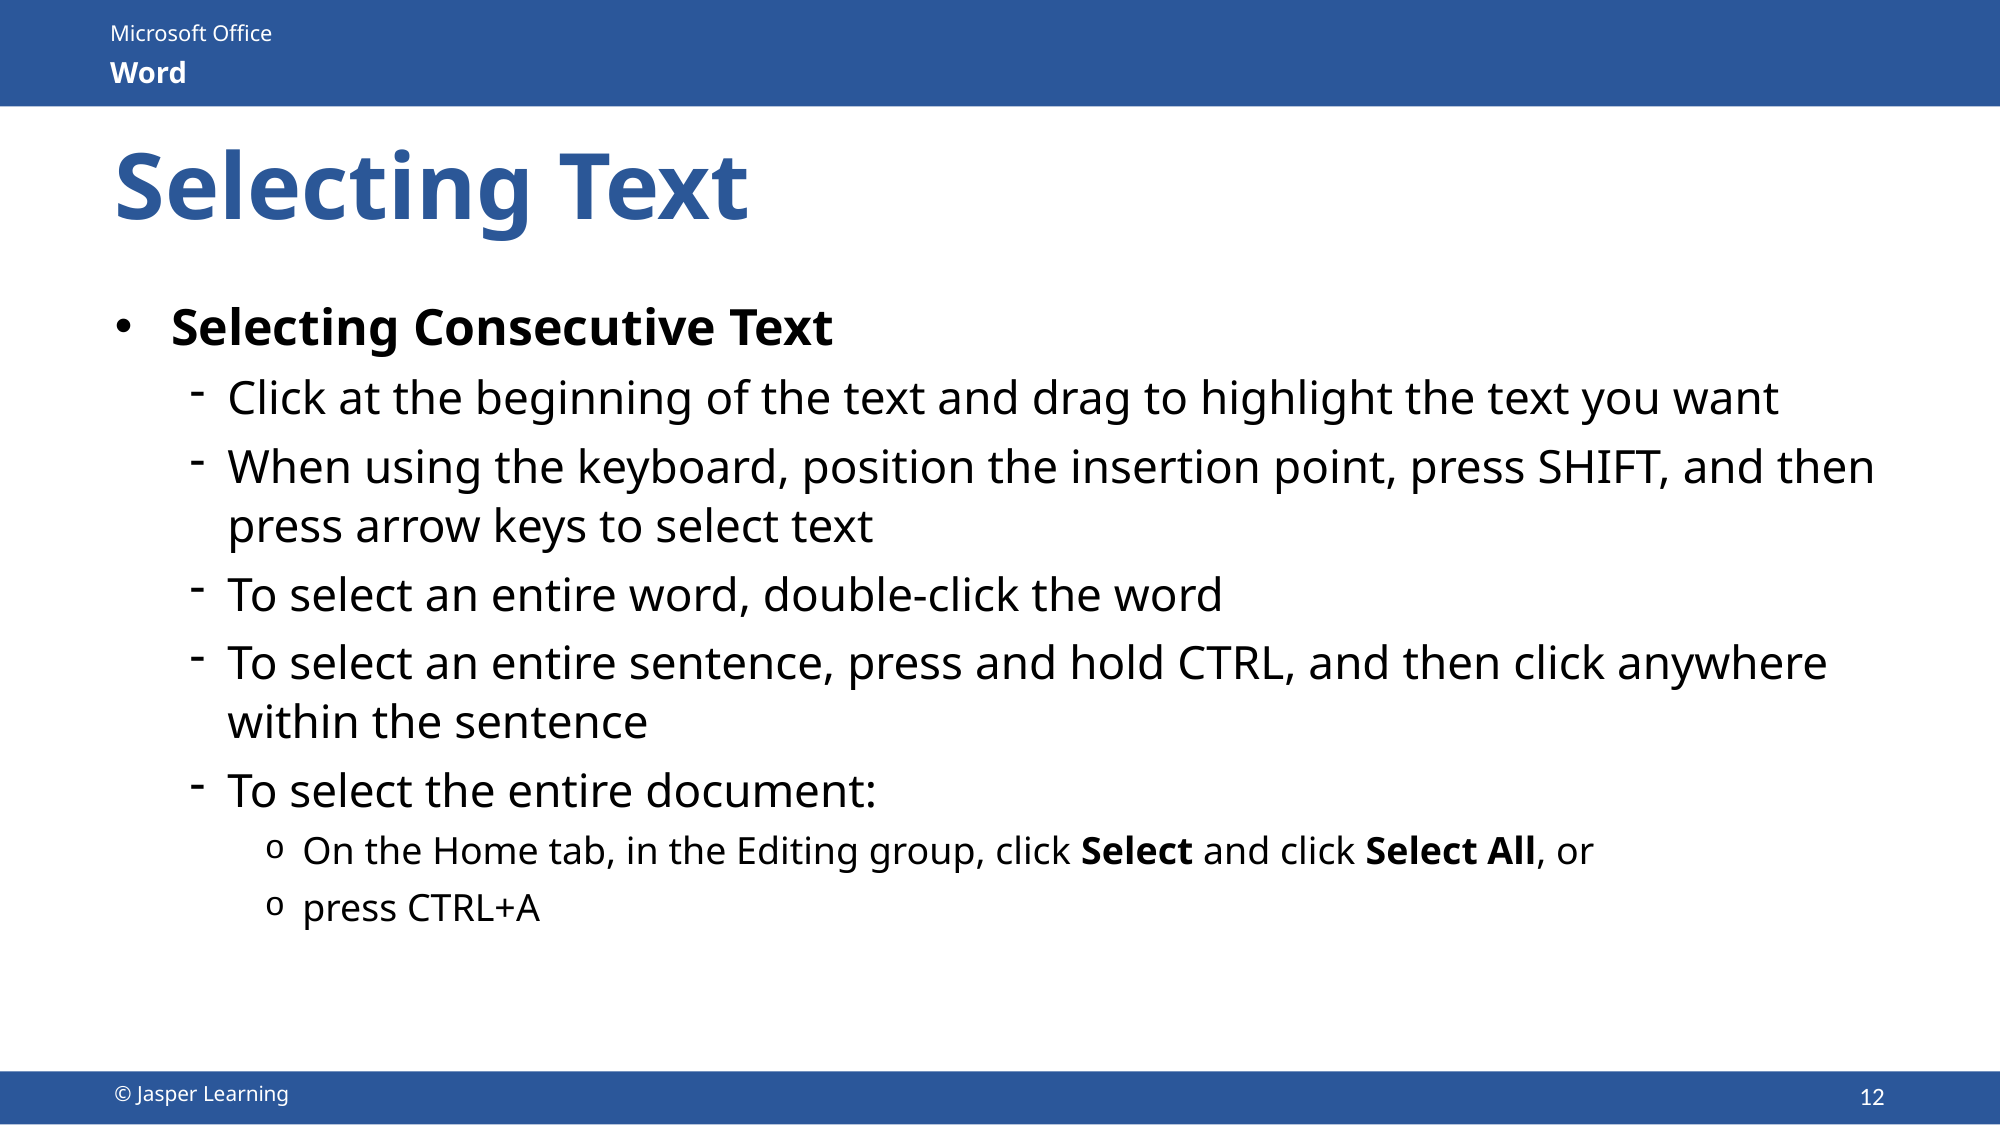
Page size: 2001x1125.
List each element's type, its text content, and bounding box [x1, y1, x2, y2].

list Selecting Consecutive Text Click at the beginning of the text and drag to highlight the text you want When using the keyboard, position the insertion point, press SHIFT, and then press arrow keys to select text To select an entire word, double-click the word To select an entire sentence, press and hold CTRL, and then click anywhere within the sentence To select the entire document: On the Home tab, in the Editing group, click Select and click Select All, or press CTRL+A [99, 283, 1900, 1026]
footer © Jasper Learning [99, 1074, 775, 1116]
title Selecting Text [99, 118, 1866, 248]
slide_number 12 [1433, 1065, 1900, 1125]
